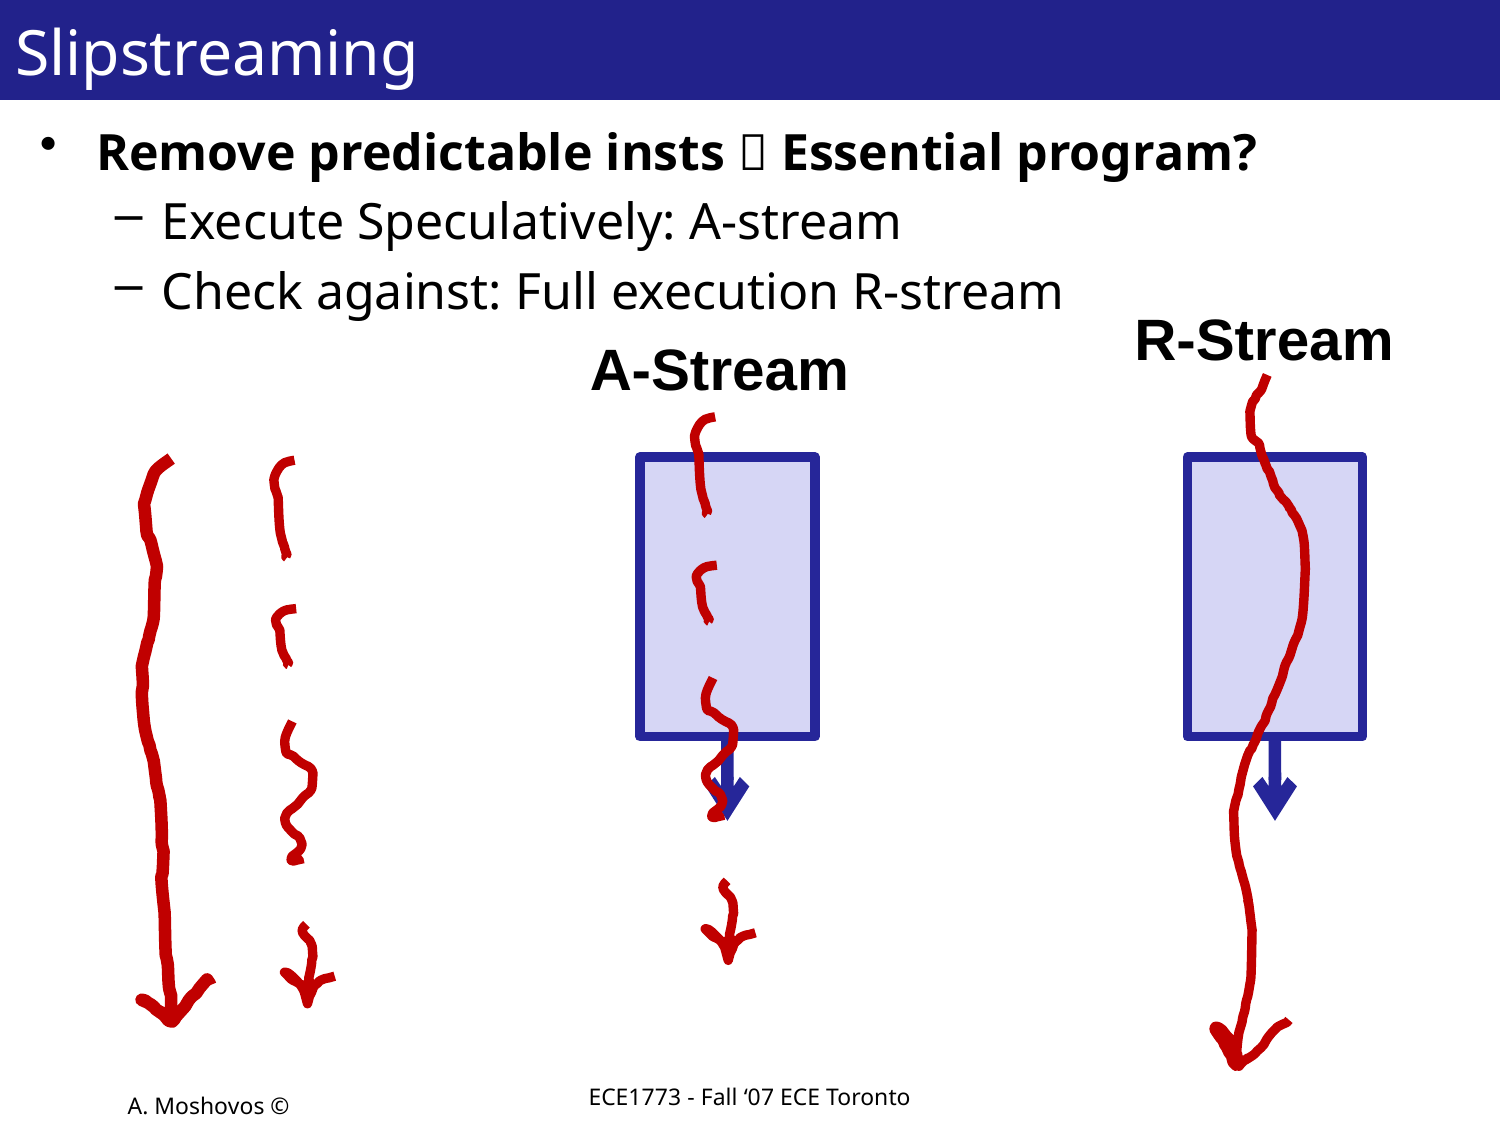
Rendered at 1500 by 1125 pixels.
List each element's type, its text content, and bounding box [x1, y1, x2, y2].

slide_number A. Moshovos © [112, 1083, 426, 1125]
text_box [141, 374, 1363, 1067]
text_box A-Stream [575, 324, 913, 373]
footer ECE1773 - Fall ‘07 ECE Toronto [487, 1076, 1013, 1125]
text_box R-Stream [1119, 295, 1458, 380]
list Remove predictable insts  Essential program? Execute Speculatively: A-stream Check against: Full execution R-stream [24, 112, 1476, 1076]
title Slipstreaming [0, 0, 1500, 101]
